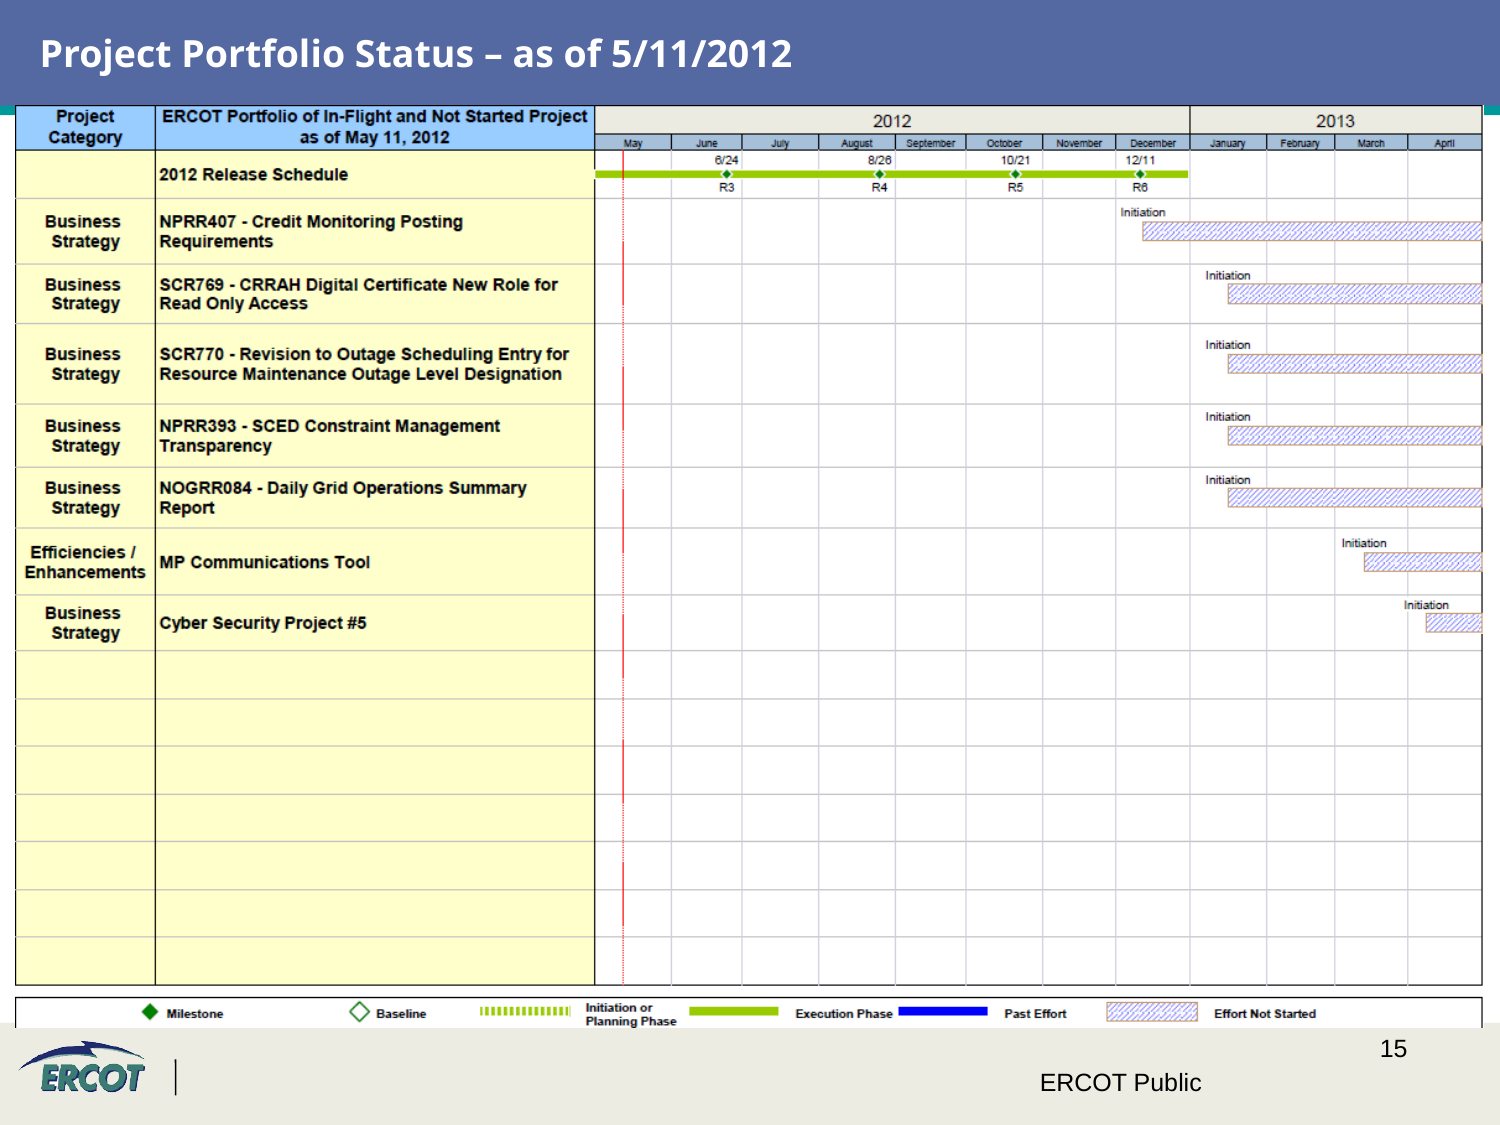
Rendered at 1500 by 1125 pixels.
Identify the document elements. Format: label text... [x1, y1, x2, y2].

picture [10, 1031, 151, 1111]
text_box [24, 22, 1450, 85]
picture [15, 105, 1484, 1028]
footer ERCOT Public [1025, 1059, 1438, 1125]
text_box Project Portfolio Status – as of 5/11/2012 [24, 30, 1163, 104]
